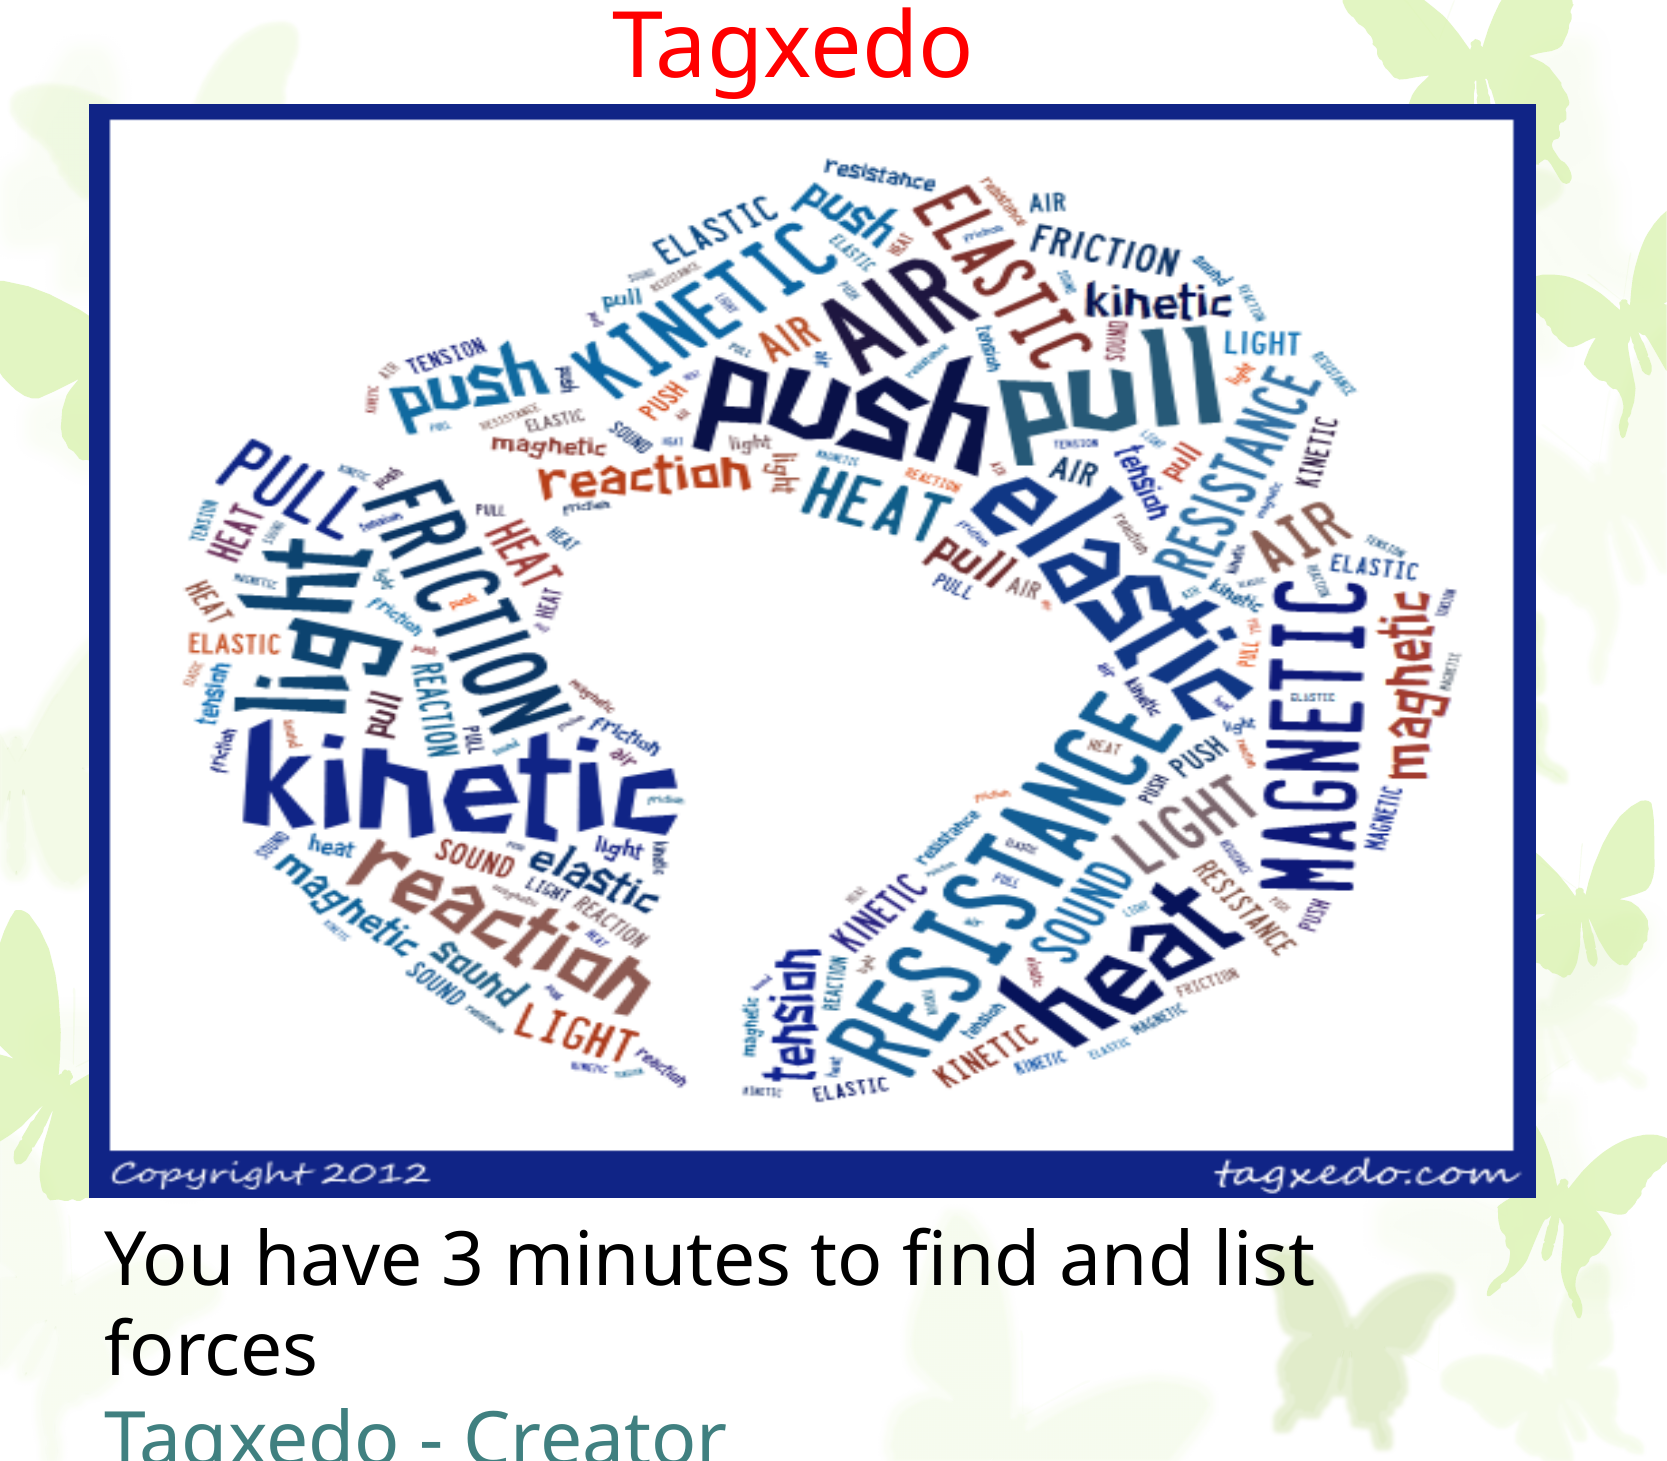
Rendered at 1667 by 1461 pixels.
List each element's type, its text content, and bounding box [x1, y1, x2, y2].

text_box You have 3 minutes to find and list forces Tagxedo - Creator [89, 1205, 1531, 1461]
picture [88, 103, 1537, 1198]
text_box Tagxedo [597, 0, 1015, 102]
